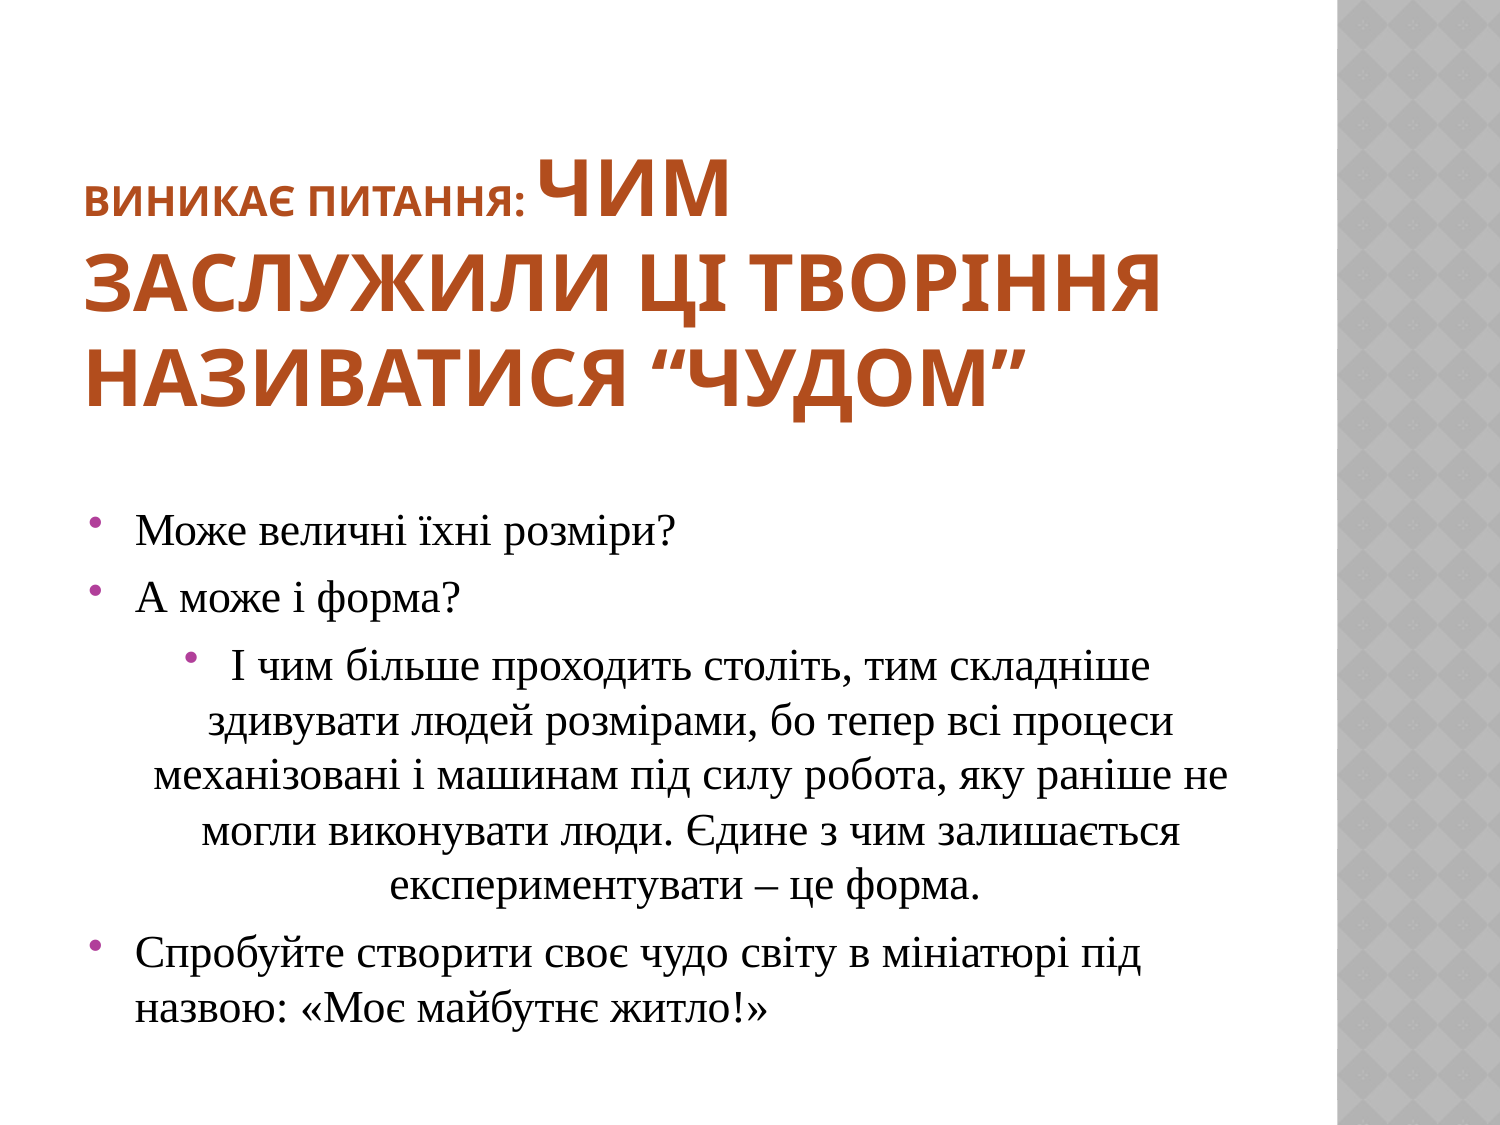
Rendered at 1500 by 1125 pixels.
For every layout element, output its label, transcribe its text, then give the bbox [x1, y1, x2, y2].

title Виникає питання: чим заслужили ці творіння називатися “чудом” [75, 52, 1263, 422]
list Може величні їхні розміри? А може і форма? І чим більше проходить століть, тим складніше здивувати людей розмірами, бо тепер всі процеси механізовані і машинам під силу робота, яку раніше не могли виконувати люди. Єдине з чим залишається експериментувати – це форма. Спробуйте створити своє чудо світу в мініатюрі під назвою: «Моє майбутнє житло!» [75, 492, 1263, 1059]
